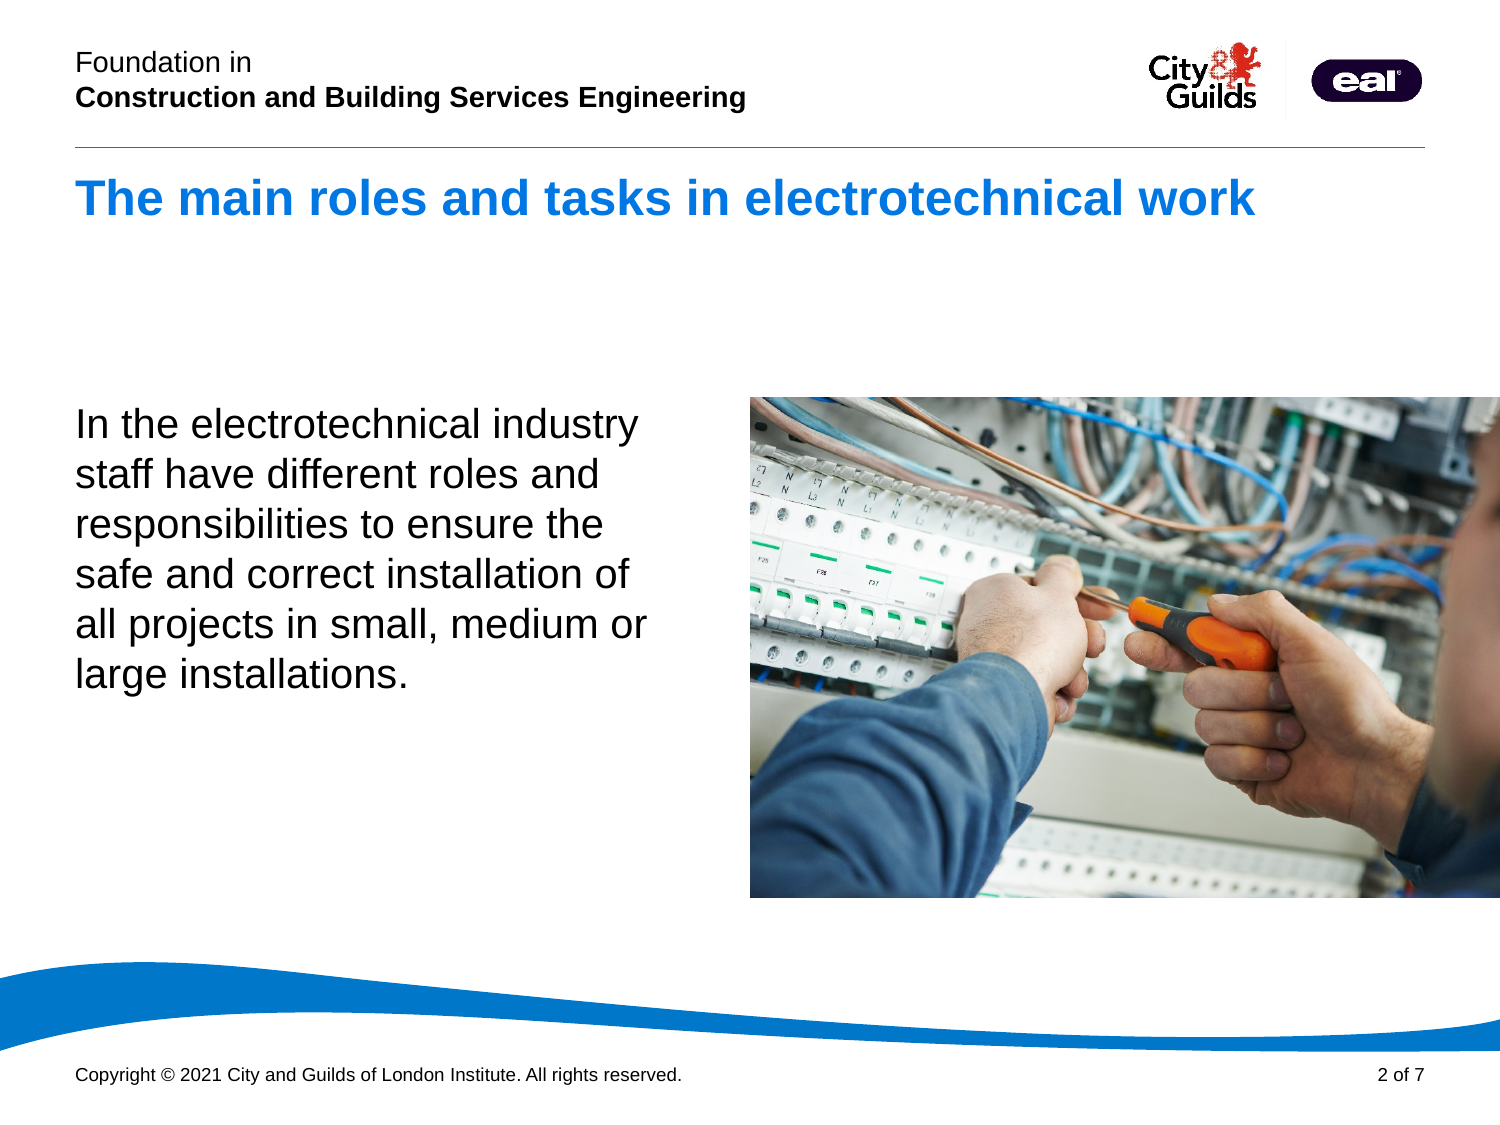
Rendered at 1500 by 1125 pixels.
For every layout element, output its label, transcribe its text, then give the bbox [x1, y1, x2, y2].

list In the electrotechnical industry staff have different roles and responsibilities to ensure the safe and correct installation of all projects in small, medium or large installations. [74, 396, 680, 946]
title The main roles and tasks in electrotechnical work [74, 165, 1426, 229]
picture [1149, 38, 1422, 121]
picture [750, 396, 1500, 898]
